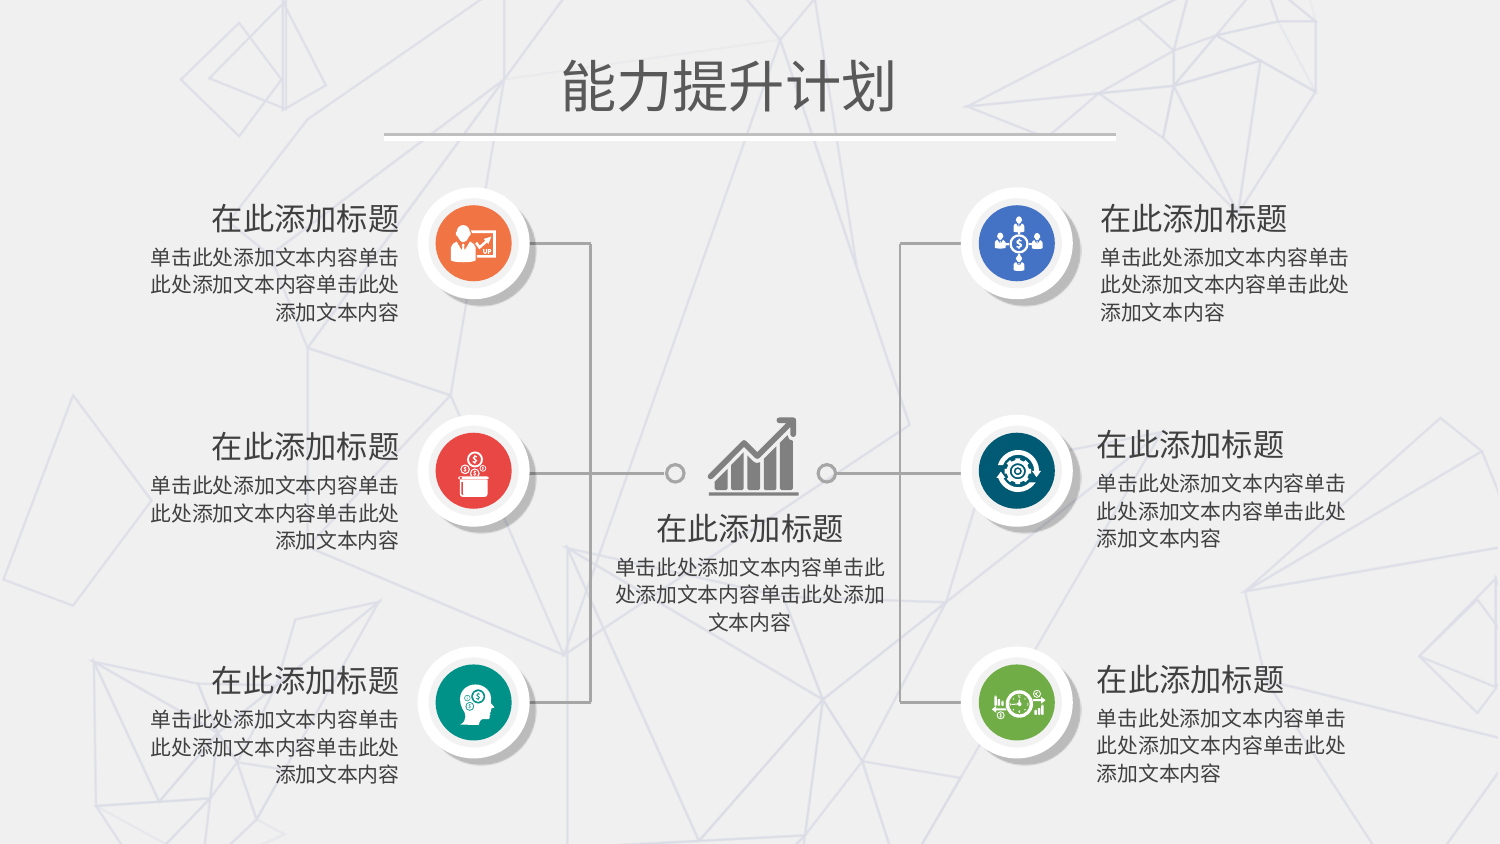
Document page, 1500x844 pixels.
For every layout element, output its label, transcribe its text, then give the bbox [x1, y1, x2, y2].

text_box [707, 417, 799, 496]
text_box [817, 463, 837, 484]
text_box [960, 646, 1073, 759]
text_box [417, 187, 530, 300]
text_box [1085, 191, 1382, 334]
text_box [960, 414, 1073, 527]
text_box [960, 187, 1073, 300]
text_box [417, 646, 530, 759]
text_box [118, 191, 415, 334]
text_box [1085, 654, 1366, 792]
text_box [1085, 419, 1366, 558]
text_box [513, 243, 665, 703]
text_box [665, 463, 686, 484]
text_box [118, 654, 415, 796]
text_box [837, 243, 977, 703]
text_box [118, 419, 415, 562]
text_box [665, 503, 837, 642]
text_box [417, 414, 530, 527]
title 能力提升计划 [280, 51, 1178, 136]
picture [0, 0, 1498, 844]
